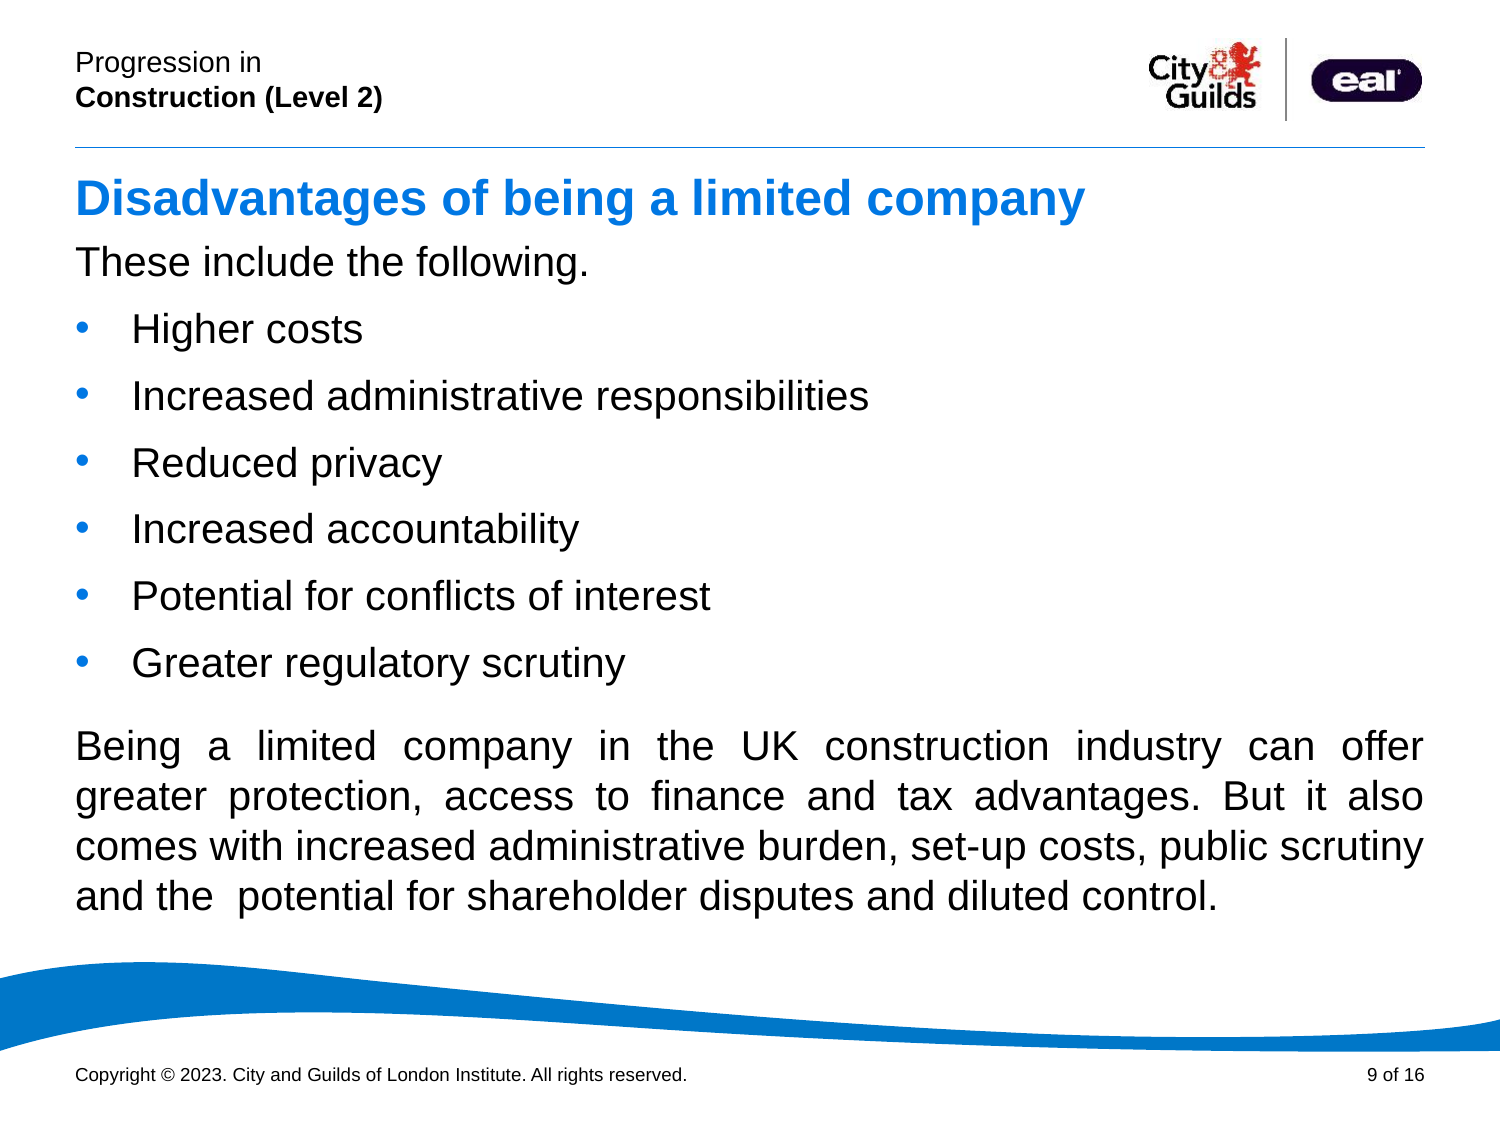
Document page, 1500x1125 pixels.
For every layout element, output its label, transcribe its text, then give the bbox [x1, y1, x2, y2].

title Disadvantages of being a limited company [74, 165, 1426, 229]
list These include the following. Higher costs Increased administrative responsibilities Reduced privacy Increased accountability Potential for conflicts of interest Greater regulatory scrutiny Being a limited company in the UK construction industry can offer greater protection, access to finance and tax advantages. But it also comes with increased administrative burden, set-up costs, public scrutiny and the potential for shareholder disputes and diluted control. [74, 243, 1426, 946]
picture [1149, 38, 1422, 121]
